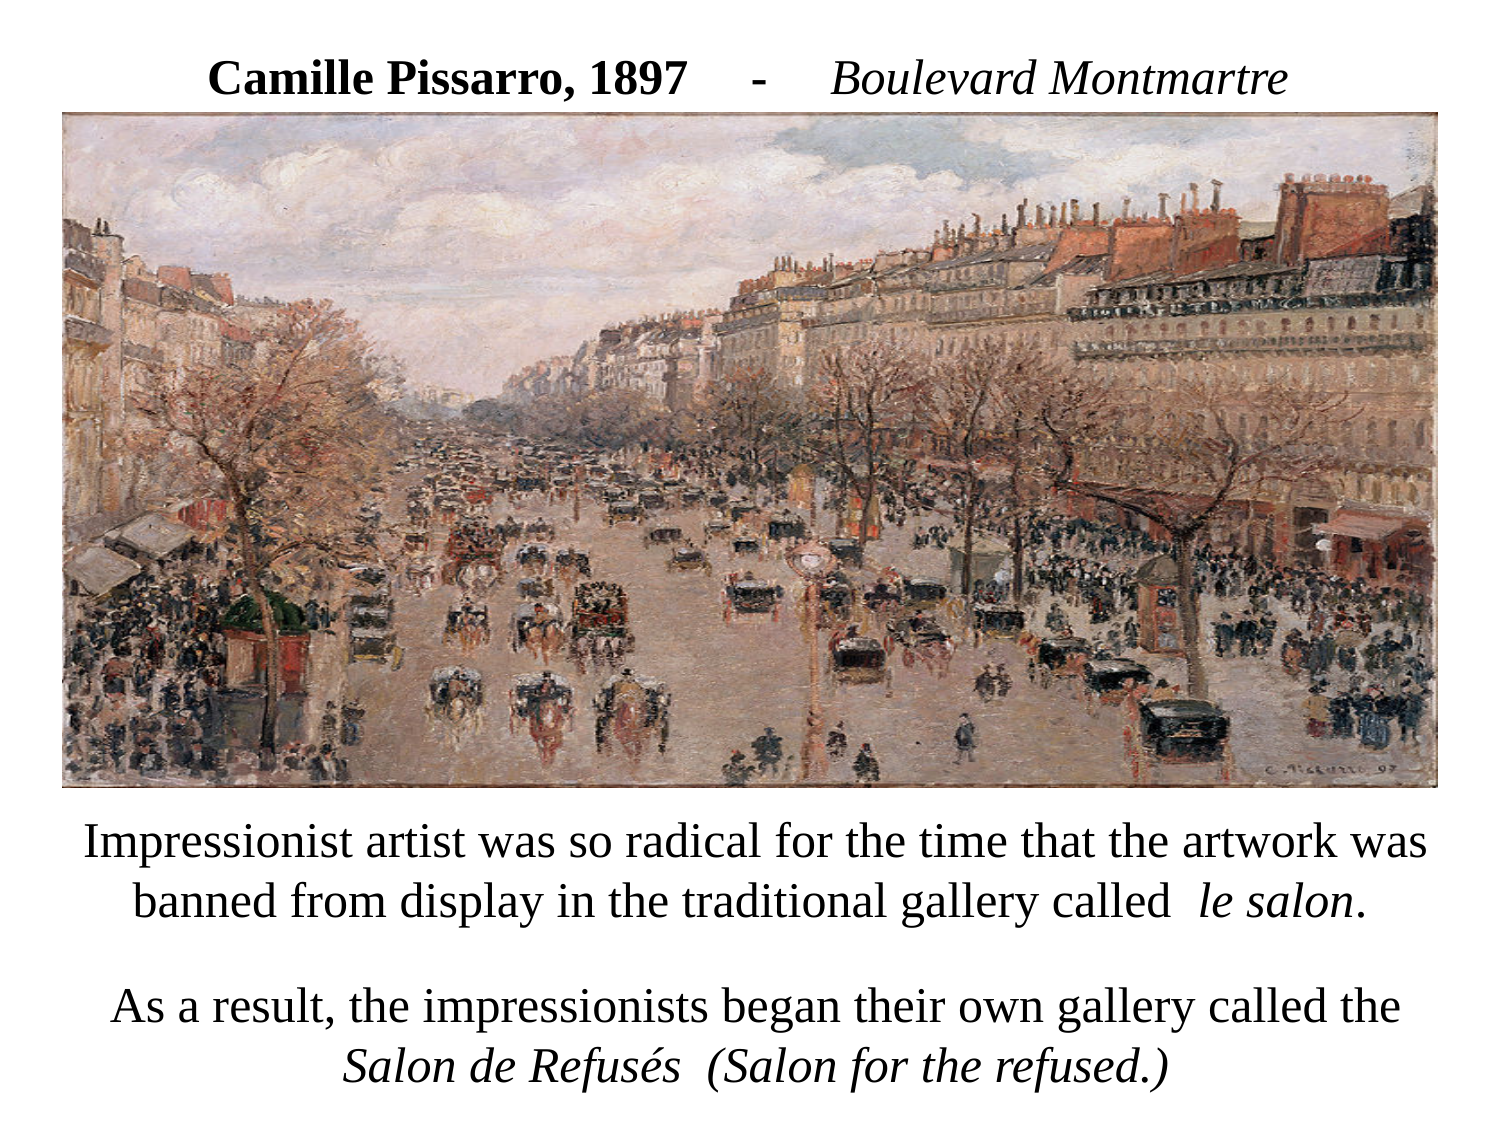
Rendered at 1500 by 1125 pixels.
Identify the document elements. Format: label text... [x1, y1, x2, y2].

text_box Impressionist artist was so radical for the time that the artwork was banned from display in the traditional gallery called le salon. As a result, the impressionists began their own gallery called the Salon de Refusés (Salon for the refused.) [49, 799, 1463, 1100]
text_box Camille Pissarro, 1897 - Boulevard Montmartre [192, 37, 1305, 110]
picture [62, 112, 1438, 788]
